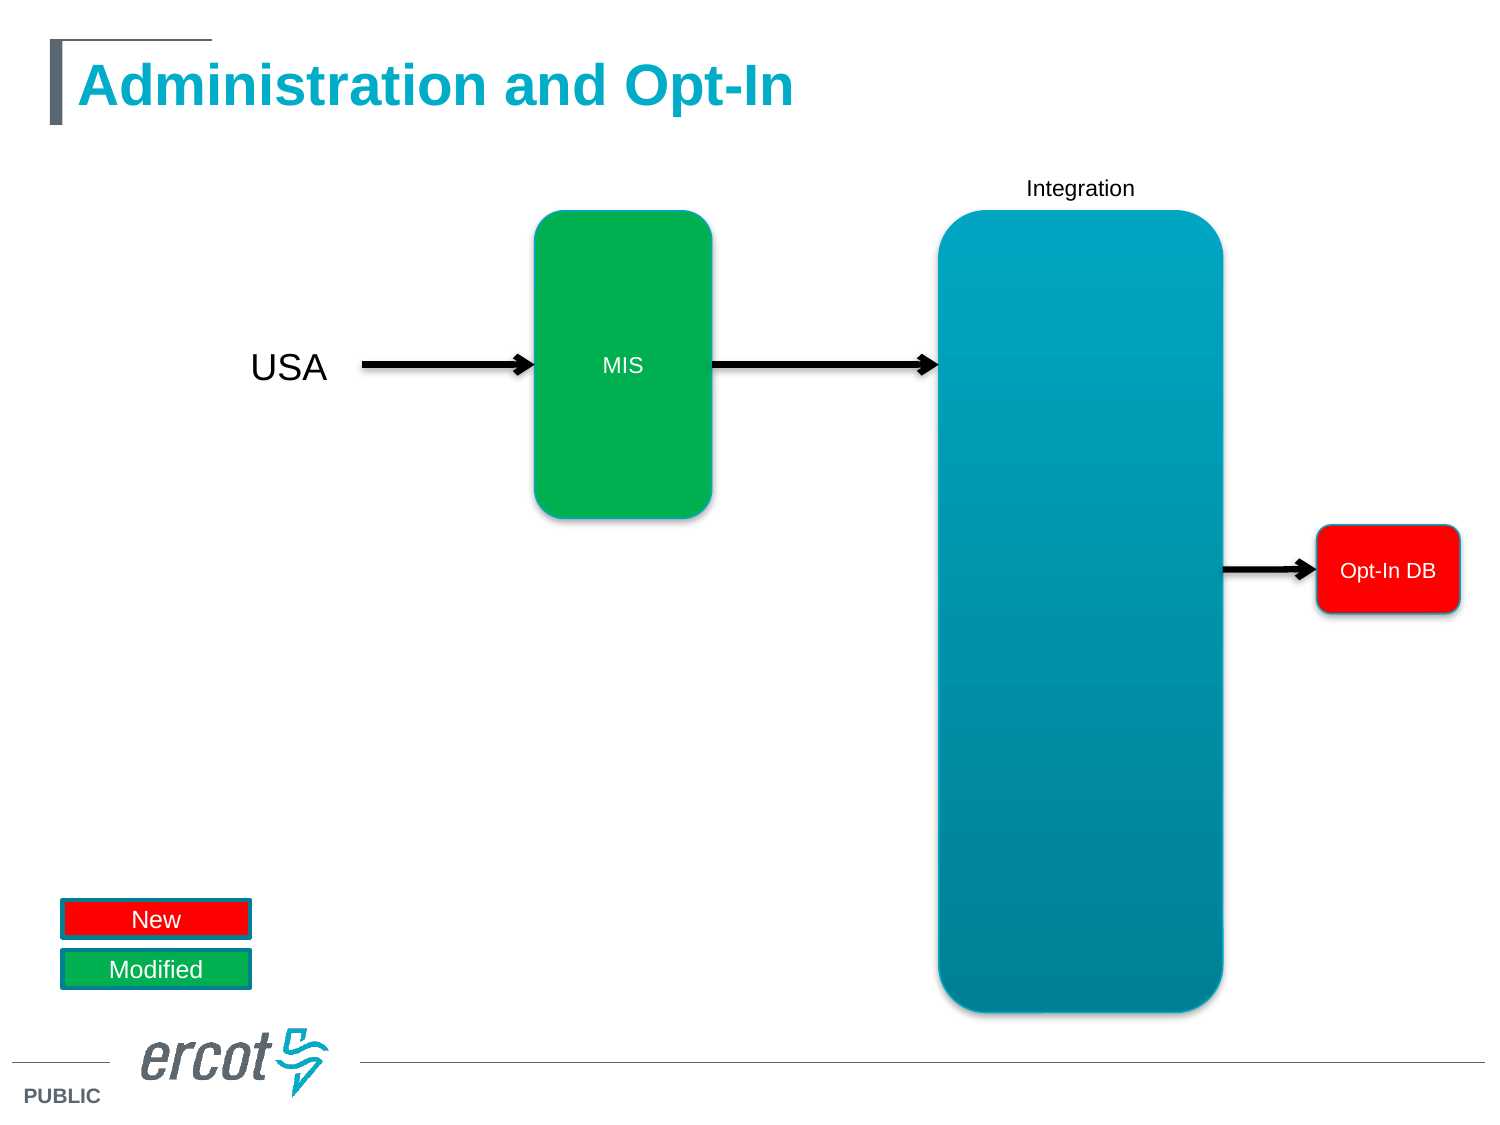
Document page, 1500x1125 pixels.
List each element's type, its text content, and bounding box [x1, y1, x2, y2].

text_box Modified [60, 948, 252, 990]
text_box USA [139, 335, 343, 396]
picture [137, 1024, 332, 1100]
text_box Opt-In DB [1315, 524, 1461, 615]
text_box New [60, 898, 252, 940]
text_box [938, 210, 1224, 1014]
text_box MIS [533, 210, 713, 520]
text_box Integration [1007, 166, 1155, 209]
title Administration and Opt-In [62, 39, 1450, 125]
